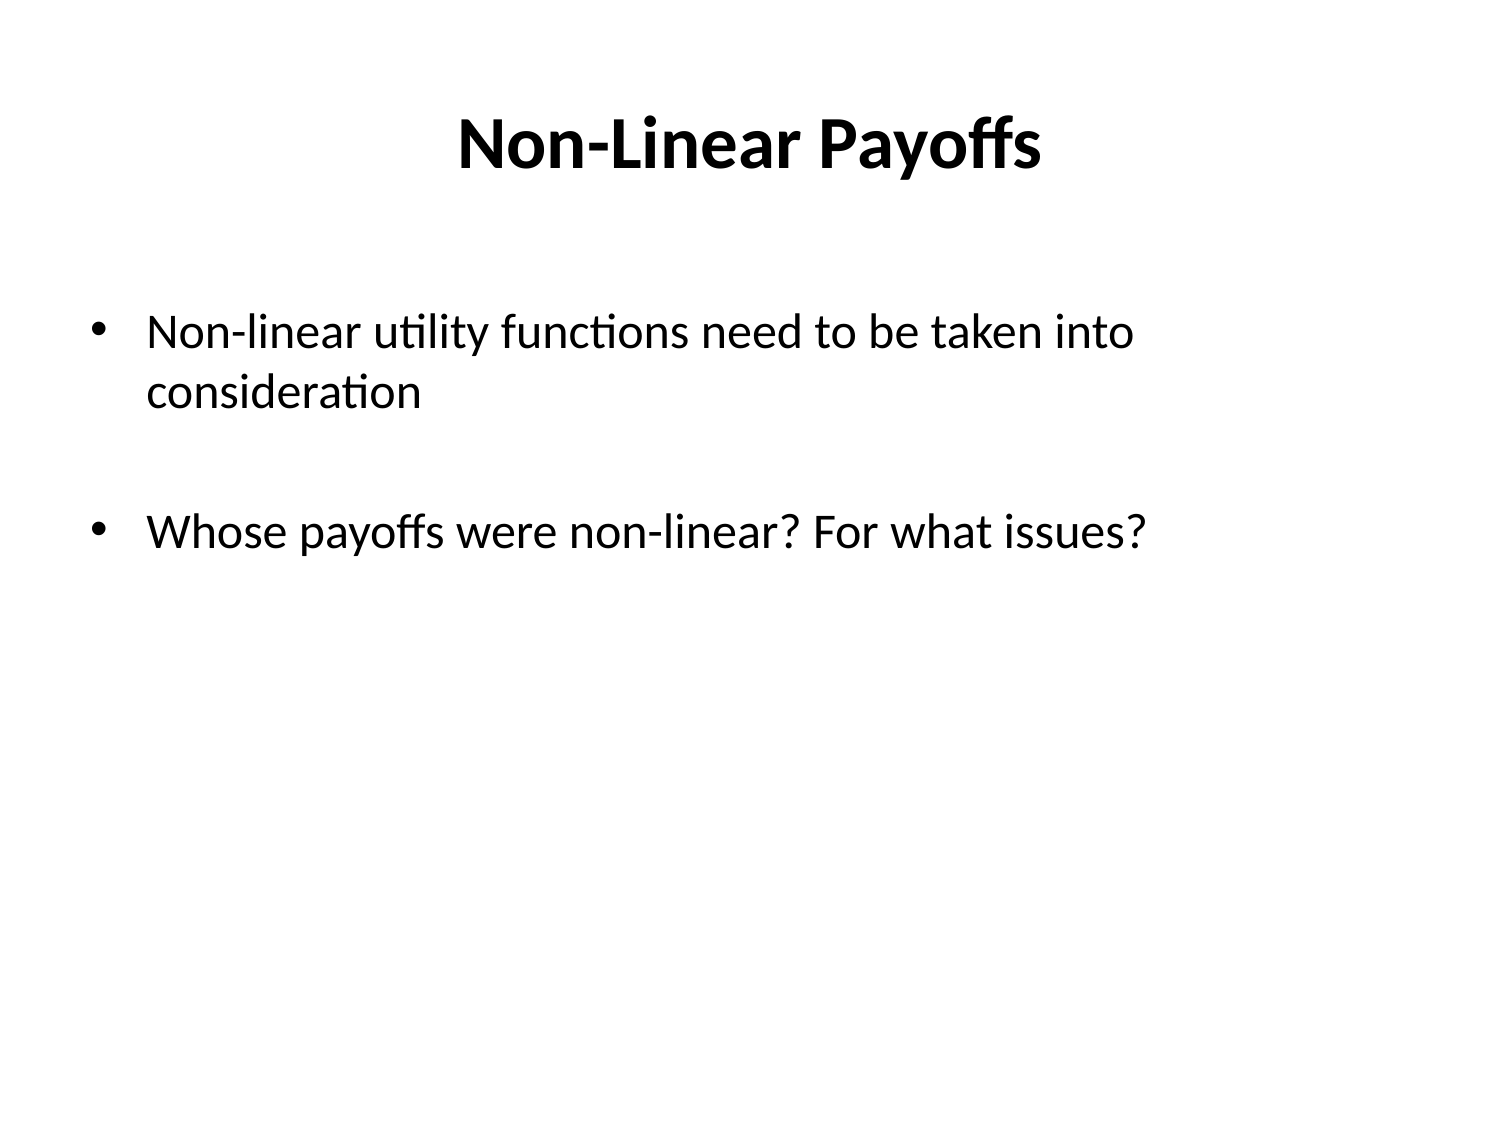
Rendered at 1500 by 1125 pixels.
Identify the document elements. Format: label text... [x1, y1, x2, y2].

list Non-linear utility functions need to be taken into consideration Whose payoffs were non-linear? For what issues? [75, 290, 1425, 1034]
title Non-Linear Payoffs [75, 45, 1425, 233]
